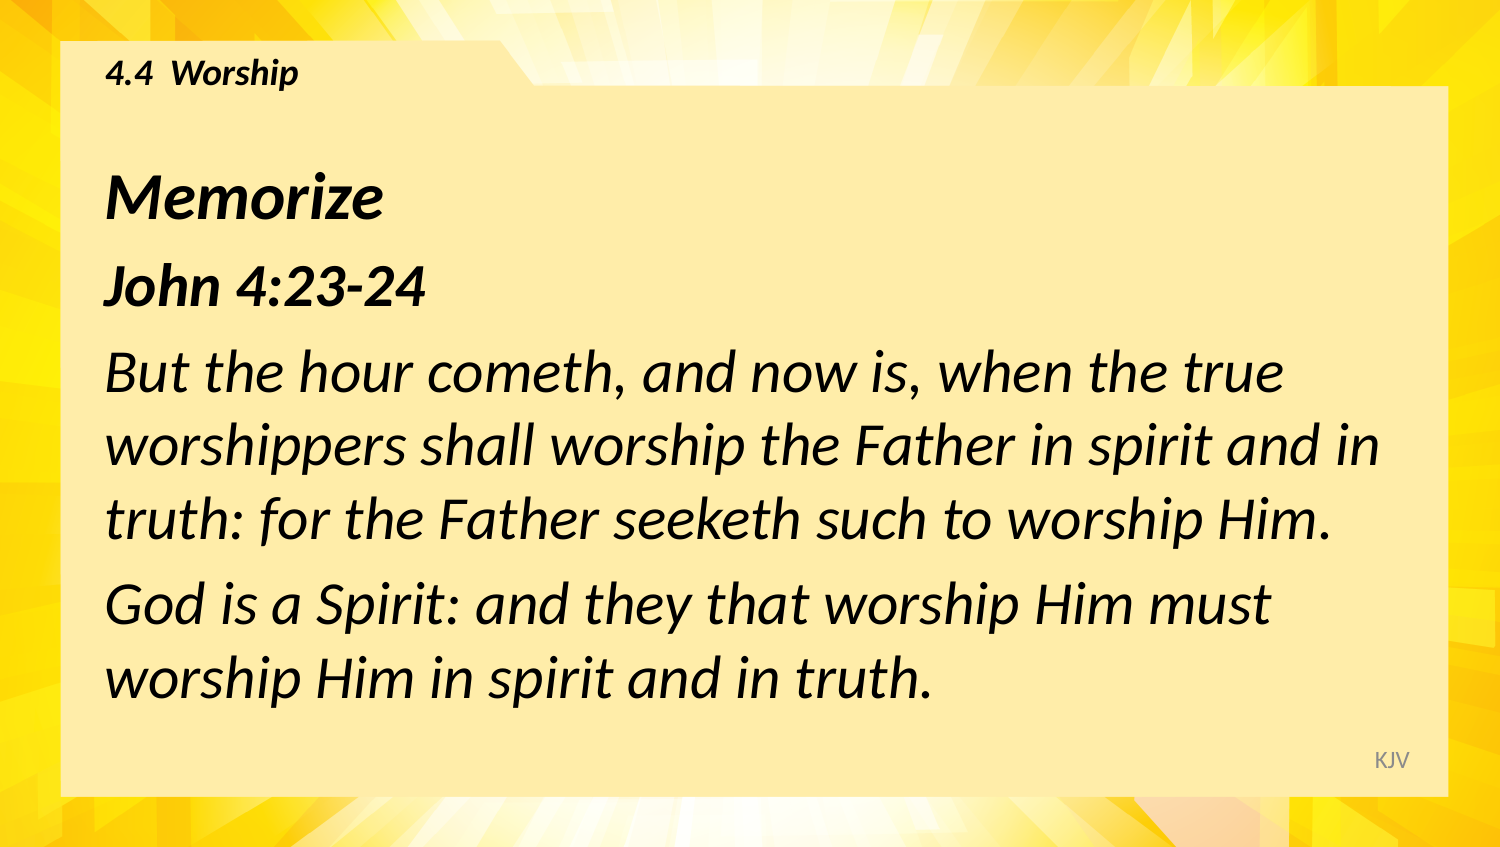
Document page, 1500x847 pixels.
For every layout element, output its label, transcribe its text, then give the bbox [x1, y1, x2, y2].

footer KJV [950, 736, 1425, 782]
picture [0, 0, 1500, 847]
list Memorize John 4:23-24 But the hour cometh, and now is, when the true worshippers shall worship the Father in spirit and in truth: for the Father seeketh such to worship Him. God is a Spirit: and they that worship Him must worship Him in spirit and in truth. [89, 141, 1403, 722]
title 4.4 Worship [89, 33, 1420, 108]
